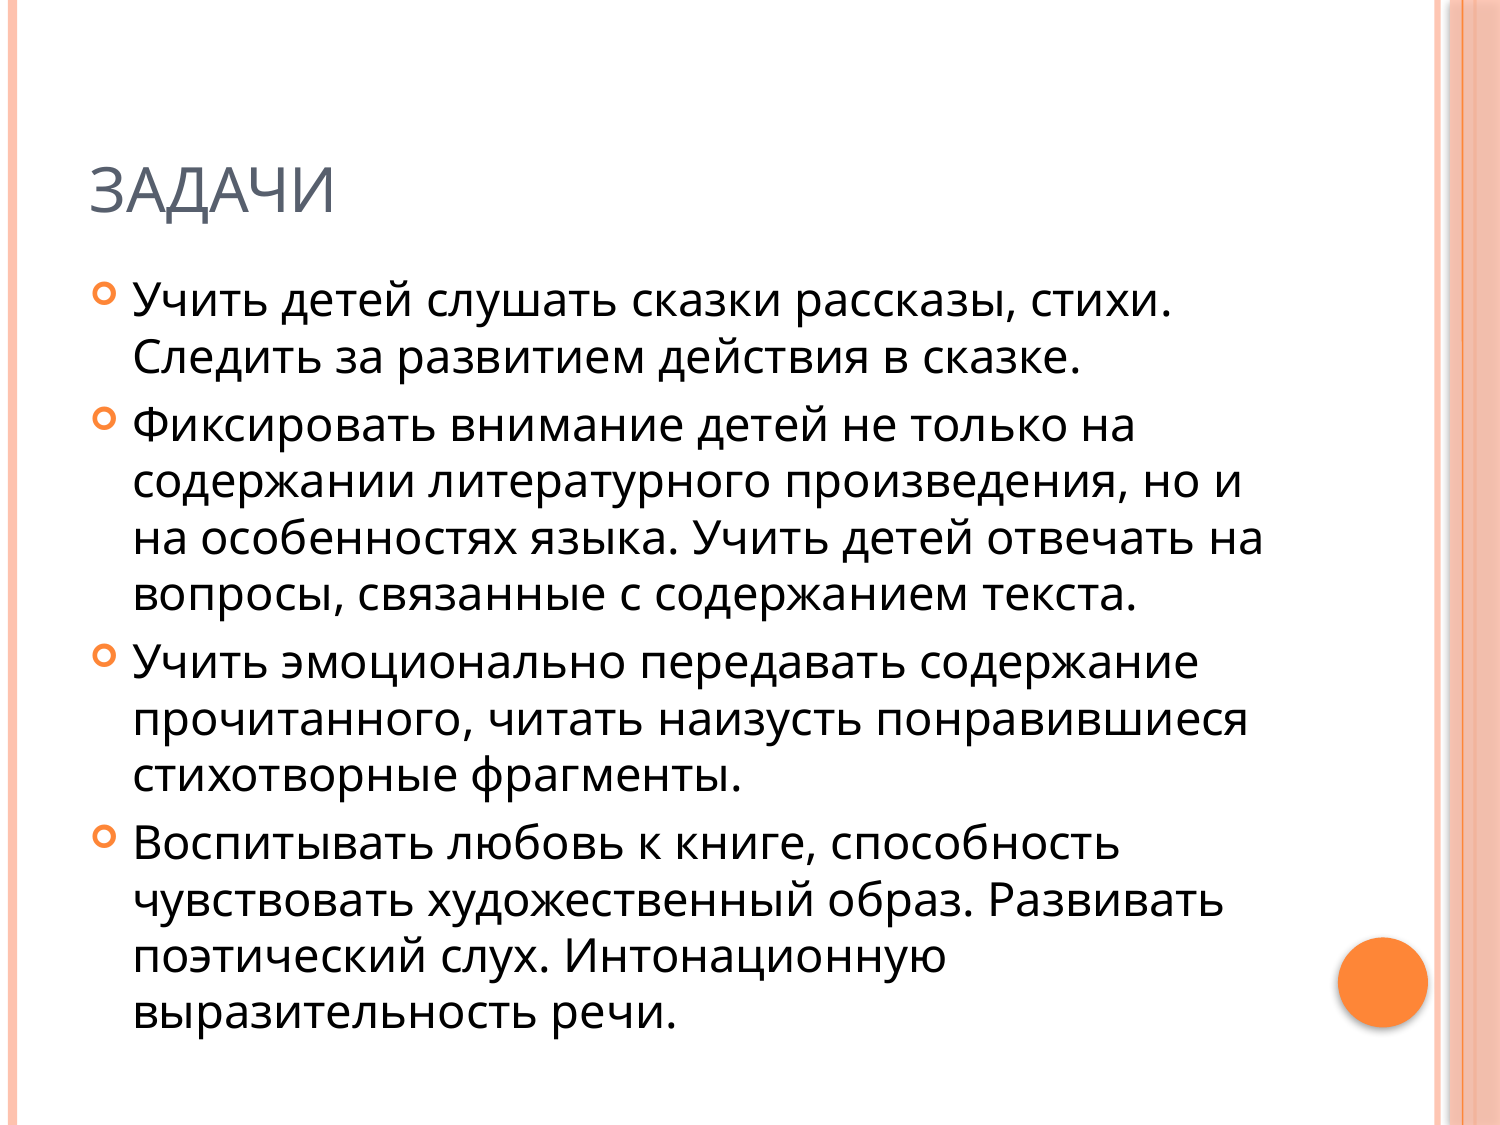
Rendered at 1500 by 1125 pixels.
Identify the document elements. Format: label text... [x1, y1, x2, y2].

list Учить детей слушать сказки рассказы, стихи. Следить за развитием действия в сказке. Фиксировать внимание детей не только на содержании литературного произведения, но и на особенностях языка. Учить детей отвечать на вопросы, связанные с содержанием текста. Учить эмоционально передавать содержание прочитанного, читать наизусть понравившиеся стихотворные фрагменты. Воспитывать любовь к книге, способность чувствовать художественный образ. Развивать поэтический слух. Интонационную выразительность речи. [75, 262, 1300, 1062]
title Задачи [75, 45, 1300, 233]
